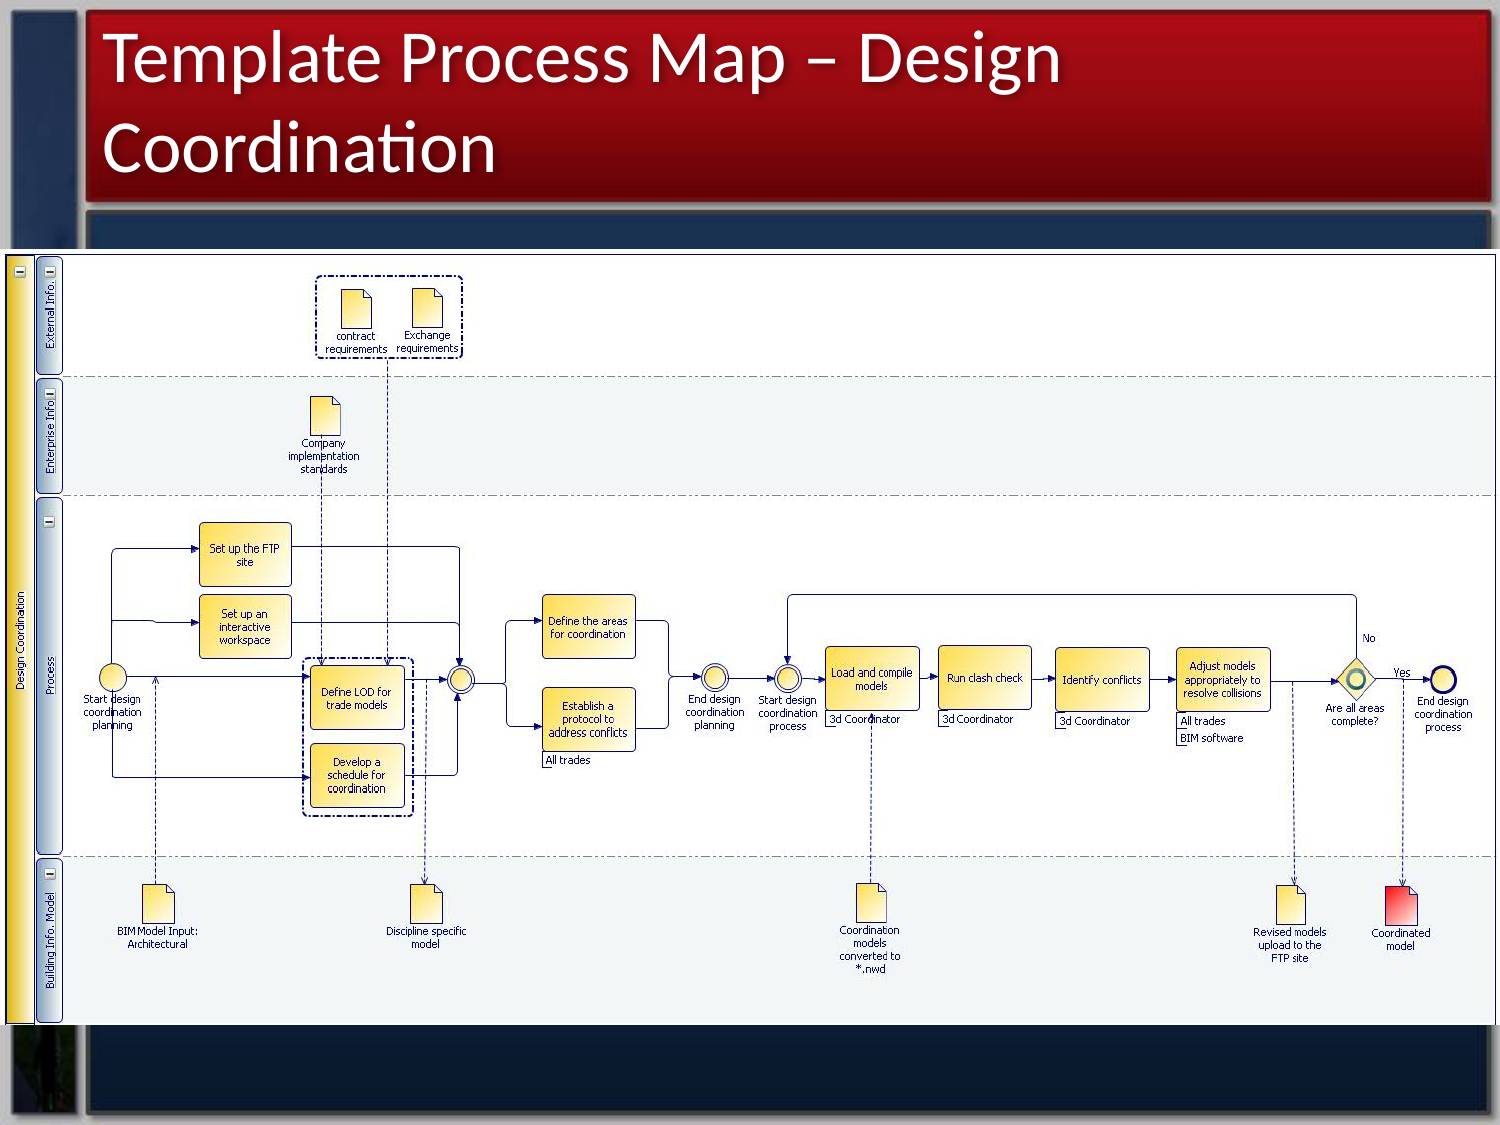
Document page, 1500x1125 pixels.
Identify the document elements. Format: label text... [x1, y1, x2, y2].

picture [0, 0, 1500, 1125]
text_box Template Process Map – Design Coordination [87, 0, 1350, 195]
